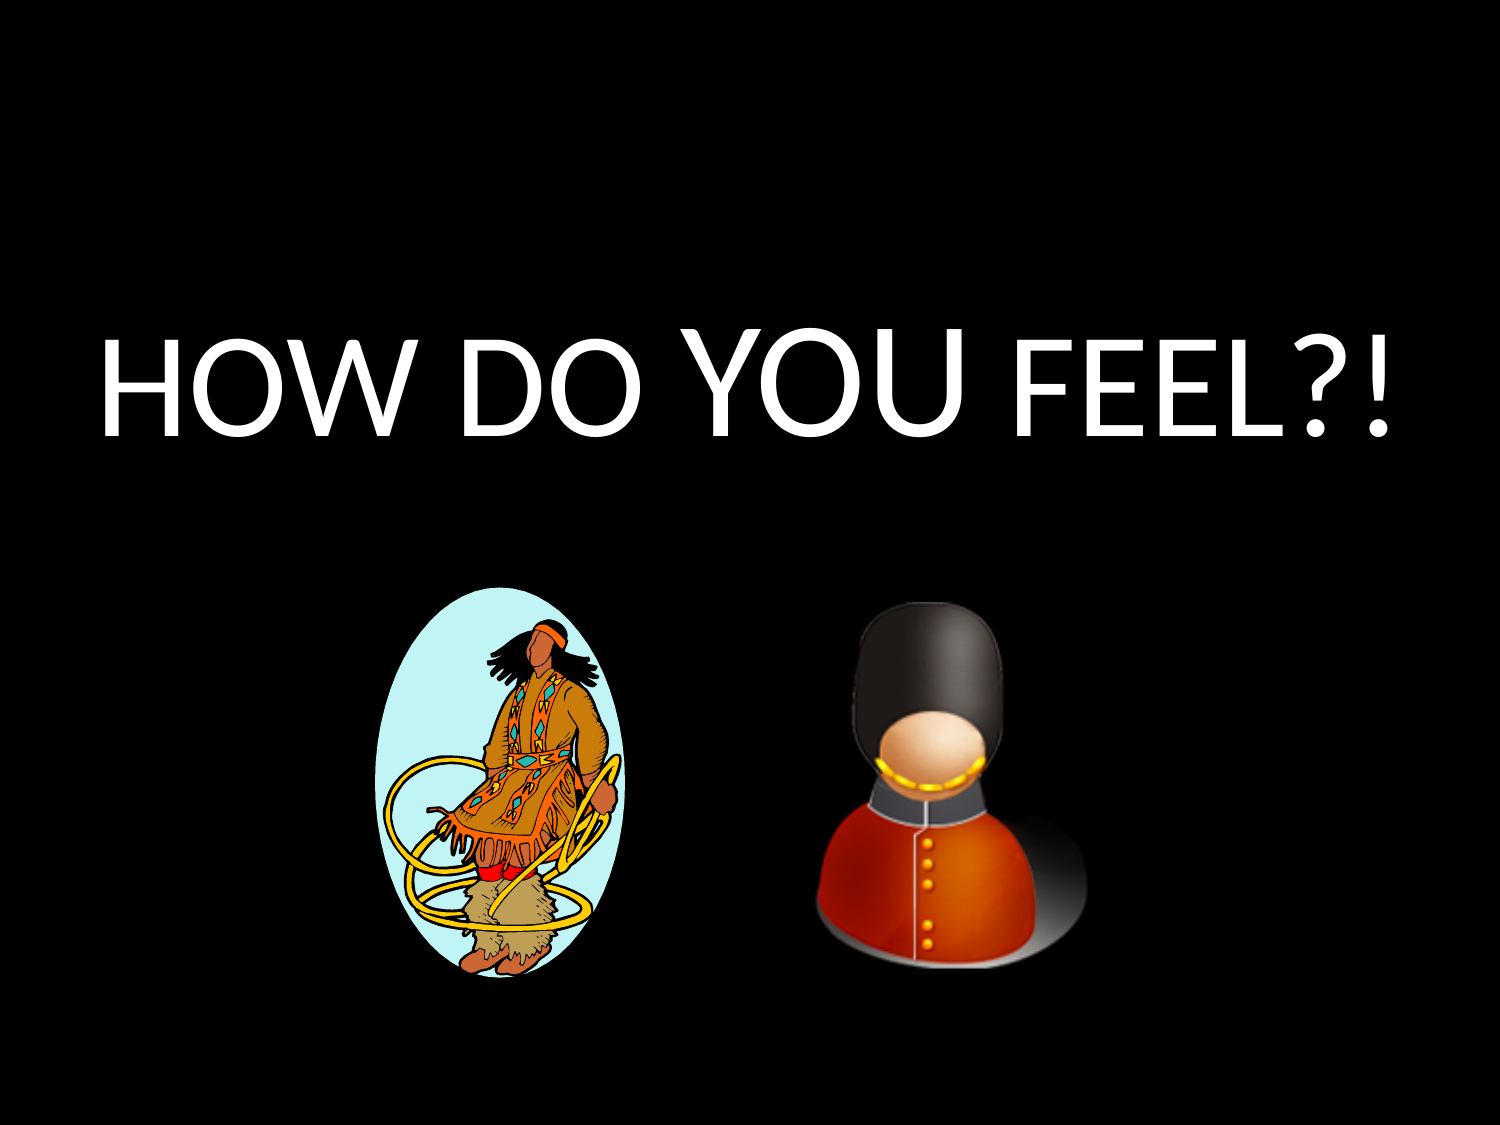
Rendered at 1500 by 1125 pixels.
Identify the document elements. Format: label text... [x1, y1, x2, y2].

picture [374, 587, 626, 978]
picture [774, 599, 1109, 974]
list HOW DO YOU FEEL?! [75, 262, 1425, 1005]
